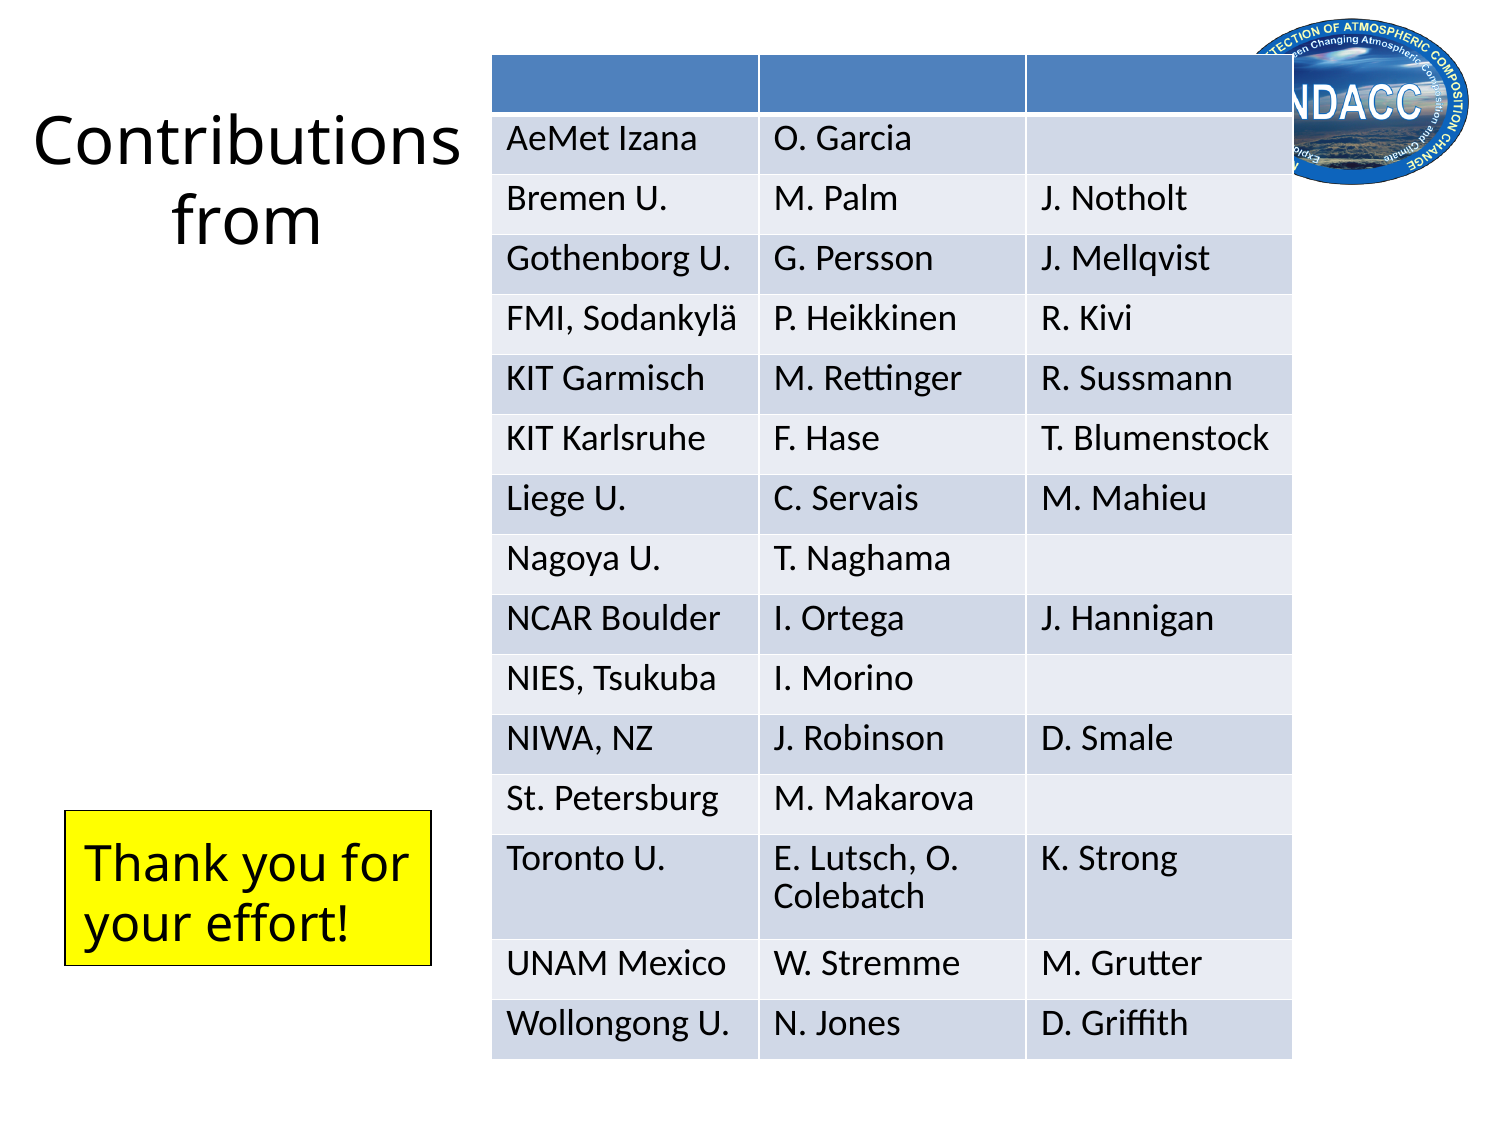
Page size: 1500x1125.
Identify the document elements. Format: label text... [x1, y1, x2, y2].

table_cell KIT Garmisch [492, 355, 758, 414]
table_cell I. Morino [760, 655, 1025, 714]
table_cell D. Griffith [1027, 1000, 1292, 1059]
table_cell J. Mellqvist [1027, 235, 1292, 294]
table_cell M. Grutter [1027, 940, 1292, 999]
table_cell M. Palm [760, 175, 1025, 234]
table_cell W. Stremme [760, 940, 1025, 999]
table_cell [1027, 655, 1292, 714]
table_cell J. Notholt [1027, 175, 1292, 234]
table_cell N. Jones [760, 1000, 1025, 1059]
table_cell St. Petersburg [492, 775, 758, 834]
table_header [760, 55, 1025, 112]
table_cell [1027, 535, 1292, 594]
table_cell Gothenborg U. [492, 235, 758, 294]
table_cell E. Lutsch, O. Colebatch [760, 835, 1025, 939]
table_cell D. Smale [1027, 715, 1292, 774]
table_cell M. Makarova [760, 775, 1025, 834]
table_cell P. Heikkinen [760, 295, 1025, 354]
table_cell T. Naghama [760, 535, 1025, 594]
table_cell Toronto U. [492, 835, 758, 939]
table_cell FMI, Sodankylä [492, 295, 758, 354]
table_cell Nagoya U. [492, 535, 758, 594]
table_cell C. Servais [760, 475, 1025, 534]
table_header [1027, 55, 1292, 112]
table_cell M. Rettinger [760, 355, 1025, 414]
table_cell NIWA, NZ [492, 715, 758, 774]
text_box Thank you for your effort! [64, 810, 431, 966]
table_cell T. Blumenstock [1027, 415, 1292, 474]
table_cell [1027, 775, 1292, 834]
table_cell Wollongong U. [492, 1000, 758, 1059]
table_cell I. Ortega [760, 595, 1025, 654]
table_cell K. Strong [1027, 835, 1292, 939]
table_cell F. Hase [760, 415, 1025, 474]
table_cell M. Mahieu [1027, 475, 1292, 534]
table_cell J. Hannigan [1027, 595, 1292, 654]
table_cell R. Sussmann [1027, 355, 1292, 414]
text_box Contributions from [17, 89, 479, 256]
table_cell NCAR Boulder [492, 595, 758, 654]
table_cell Bremen U. [492, 175, 758, 234]
table_cell G. Persson [760, 235, 1025, 294]
table_cell NIES, Tsukuba [492, 655, 758, 714]
table_cell AeMet Izana [492, 117, 758, 174]
table_cell Liege U. [492, 475, 758, 534]
table_cell [1027, 117, 1292, 174]
table_cell KIT Karlsruhe [492, 415, 758, 474]
table_cell J. Robinson [760, 715, 1025, 774]
picture [1234, 18, 1469, 185]
table_header [492, 55, 758, 112]
table_cell UNAM Mexico [492, 940, 758, 999]
table_cell O. Garcia [760, 117, 1025, 174]
table_cell R. Kivi [1027, 295, 1292, 354]
